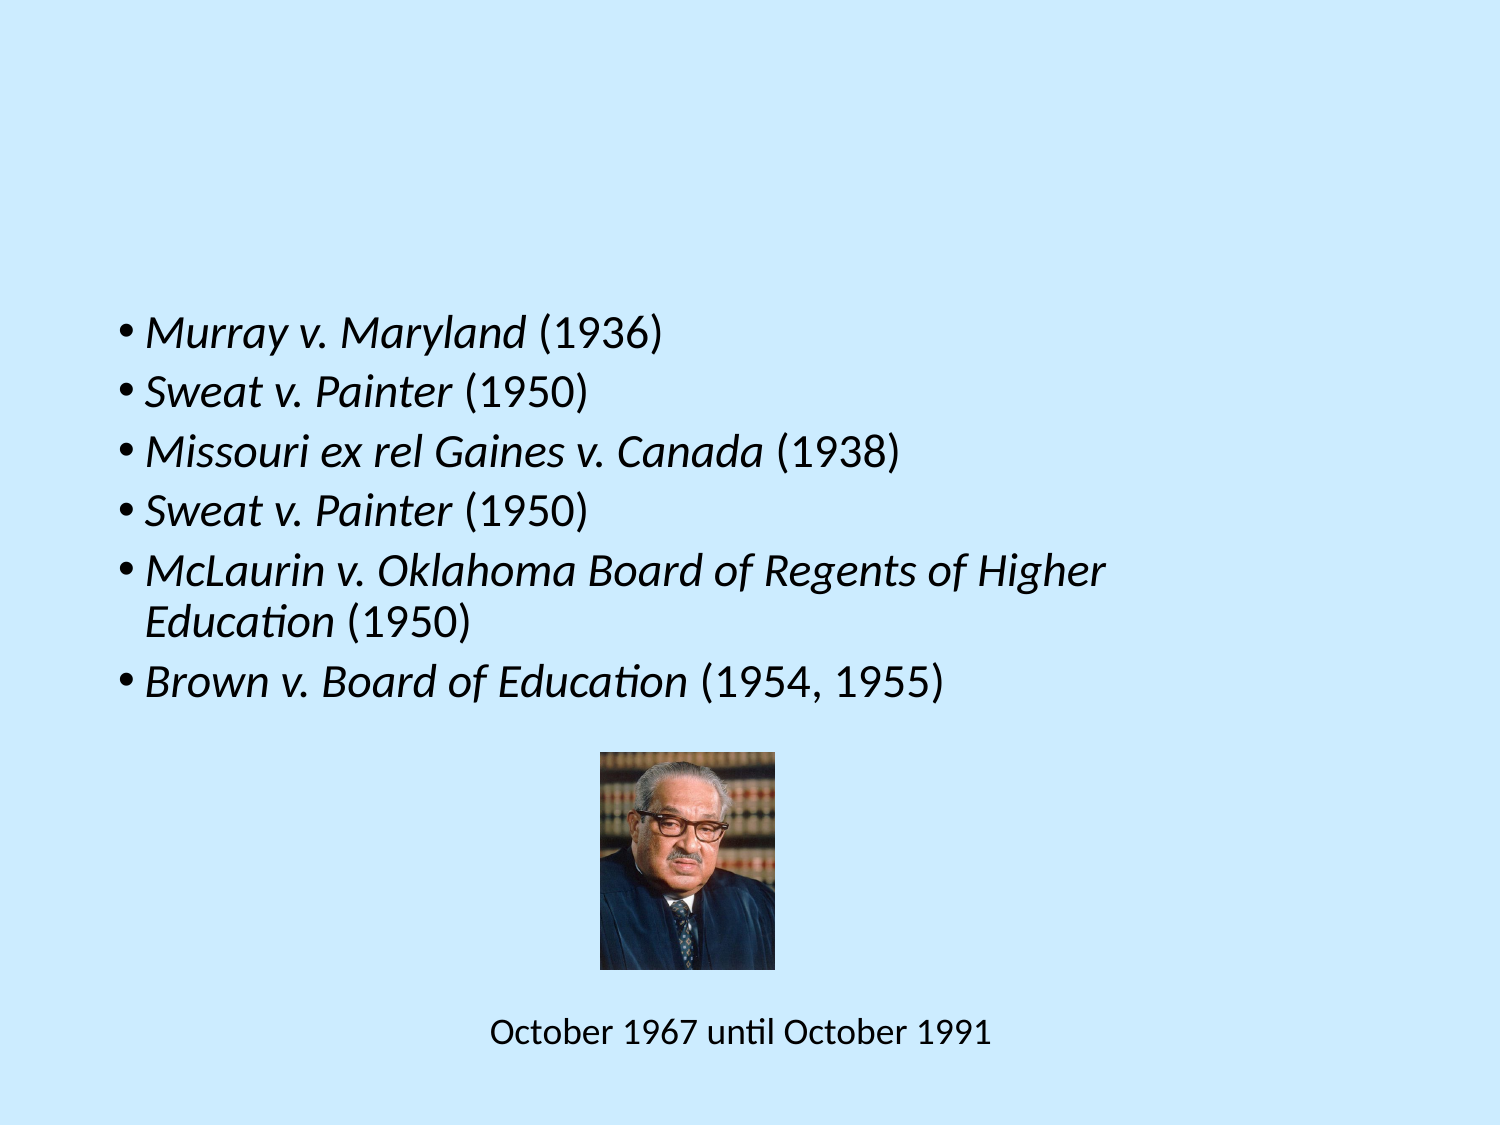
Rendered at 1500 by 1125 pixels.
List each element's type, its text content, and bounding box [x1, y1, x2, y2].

list Murray v. Maryland (1936) Sweat v. Painter (1950) Missouri ex rel Gaines v. Canada (1938) Sweat v. Painter (1950) McLaurin v. Oklahoma Board of Regents of Higher Education (1950) Brown v. Board of Education (1954, 1955) [103, 299, 1397, 723]
text_box October 1967 until October 1991 [474, 999, 1113, 1060]
picture [599, 752, 775, 970]
